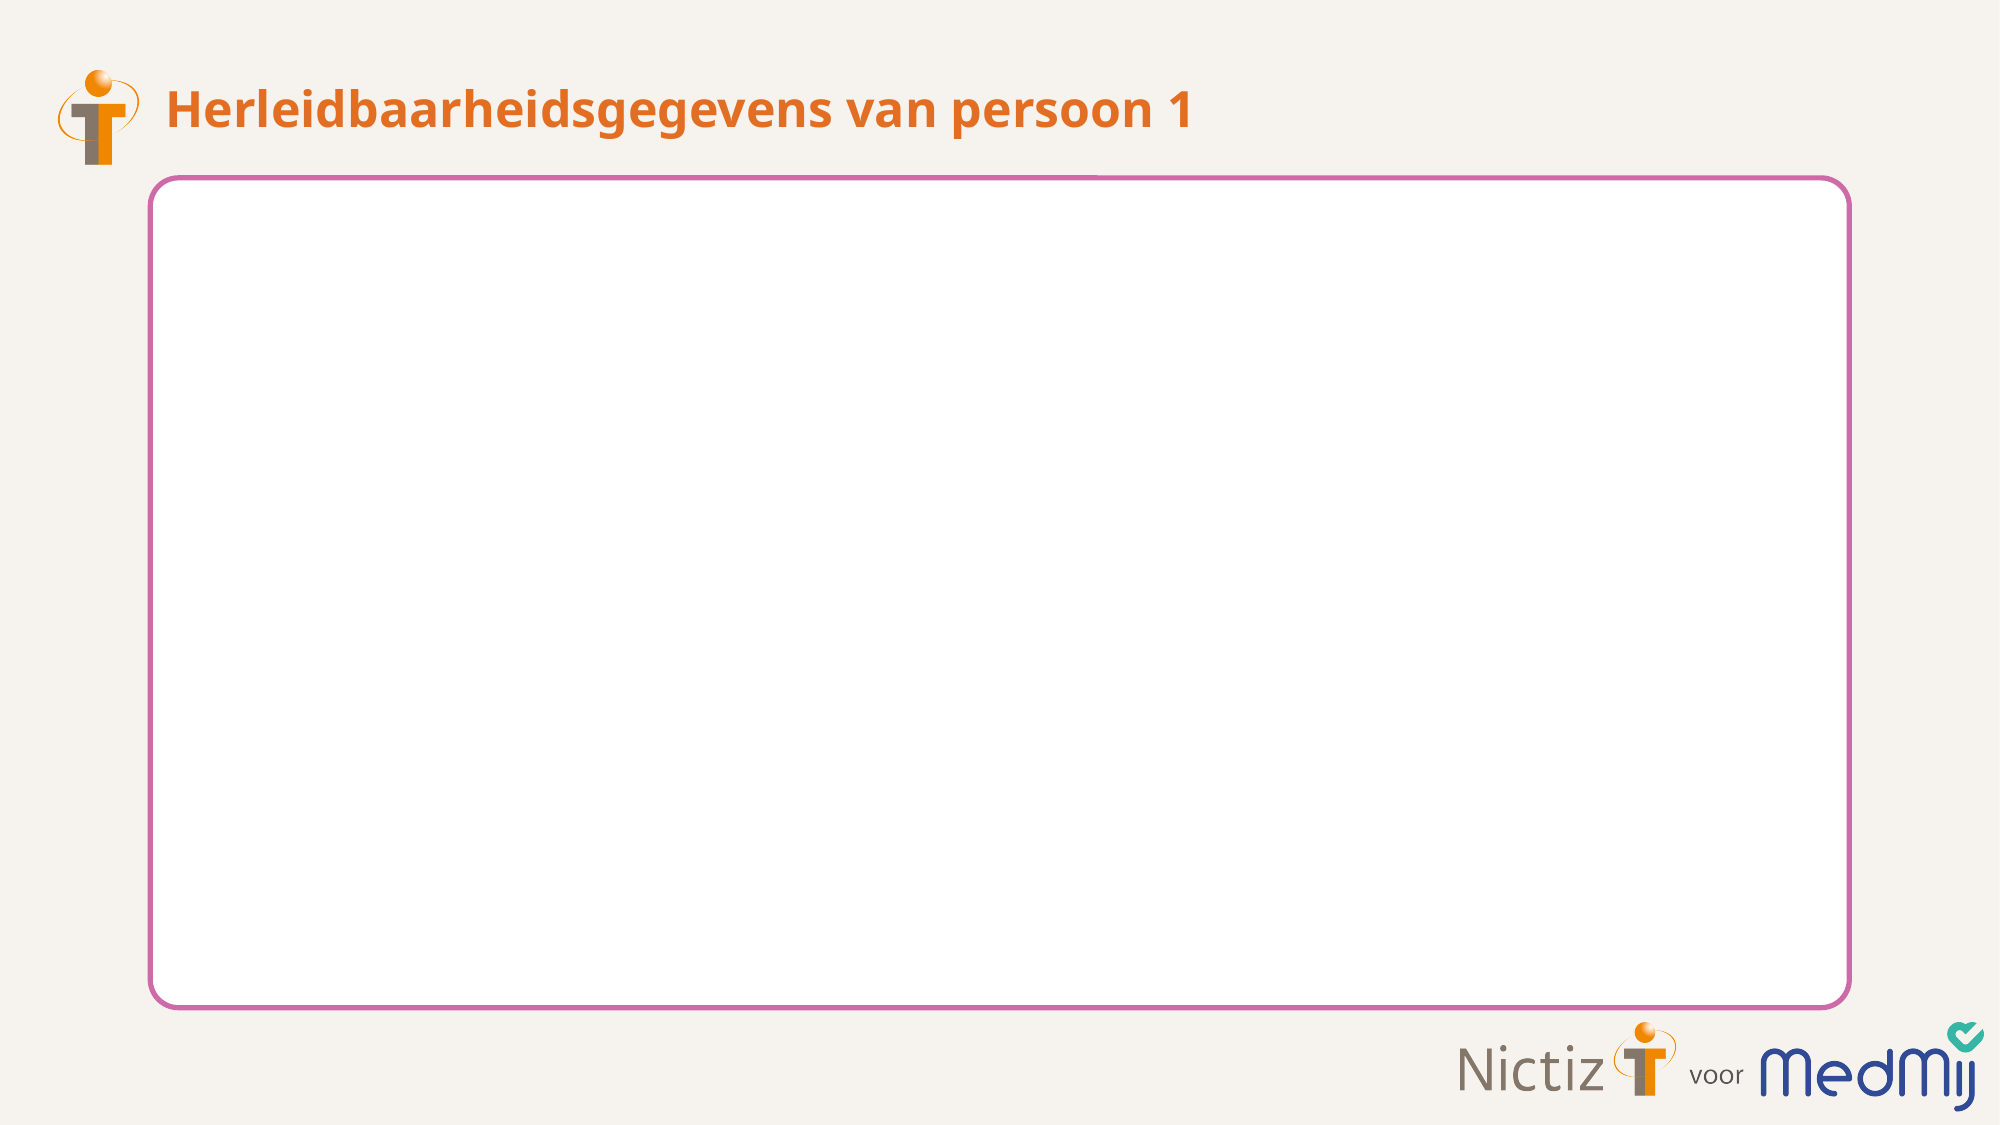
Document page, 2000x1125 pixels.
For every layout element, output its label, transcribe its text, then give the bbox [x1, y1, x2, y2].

picture [50, 66, 151, 187]
title Herleidbaarheidsgegevens van persoon 1 [150, 76, 1850, 165]
picture [1457, 1019, 1988, 1113]
